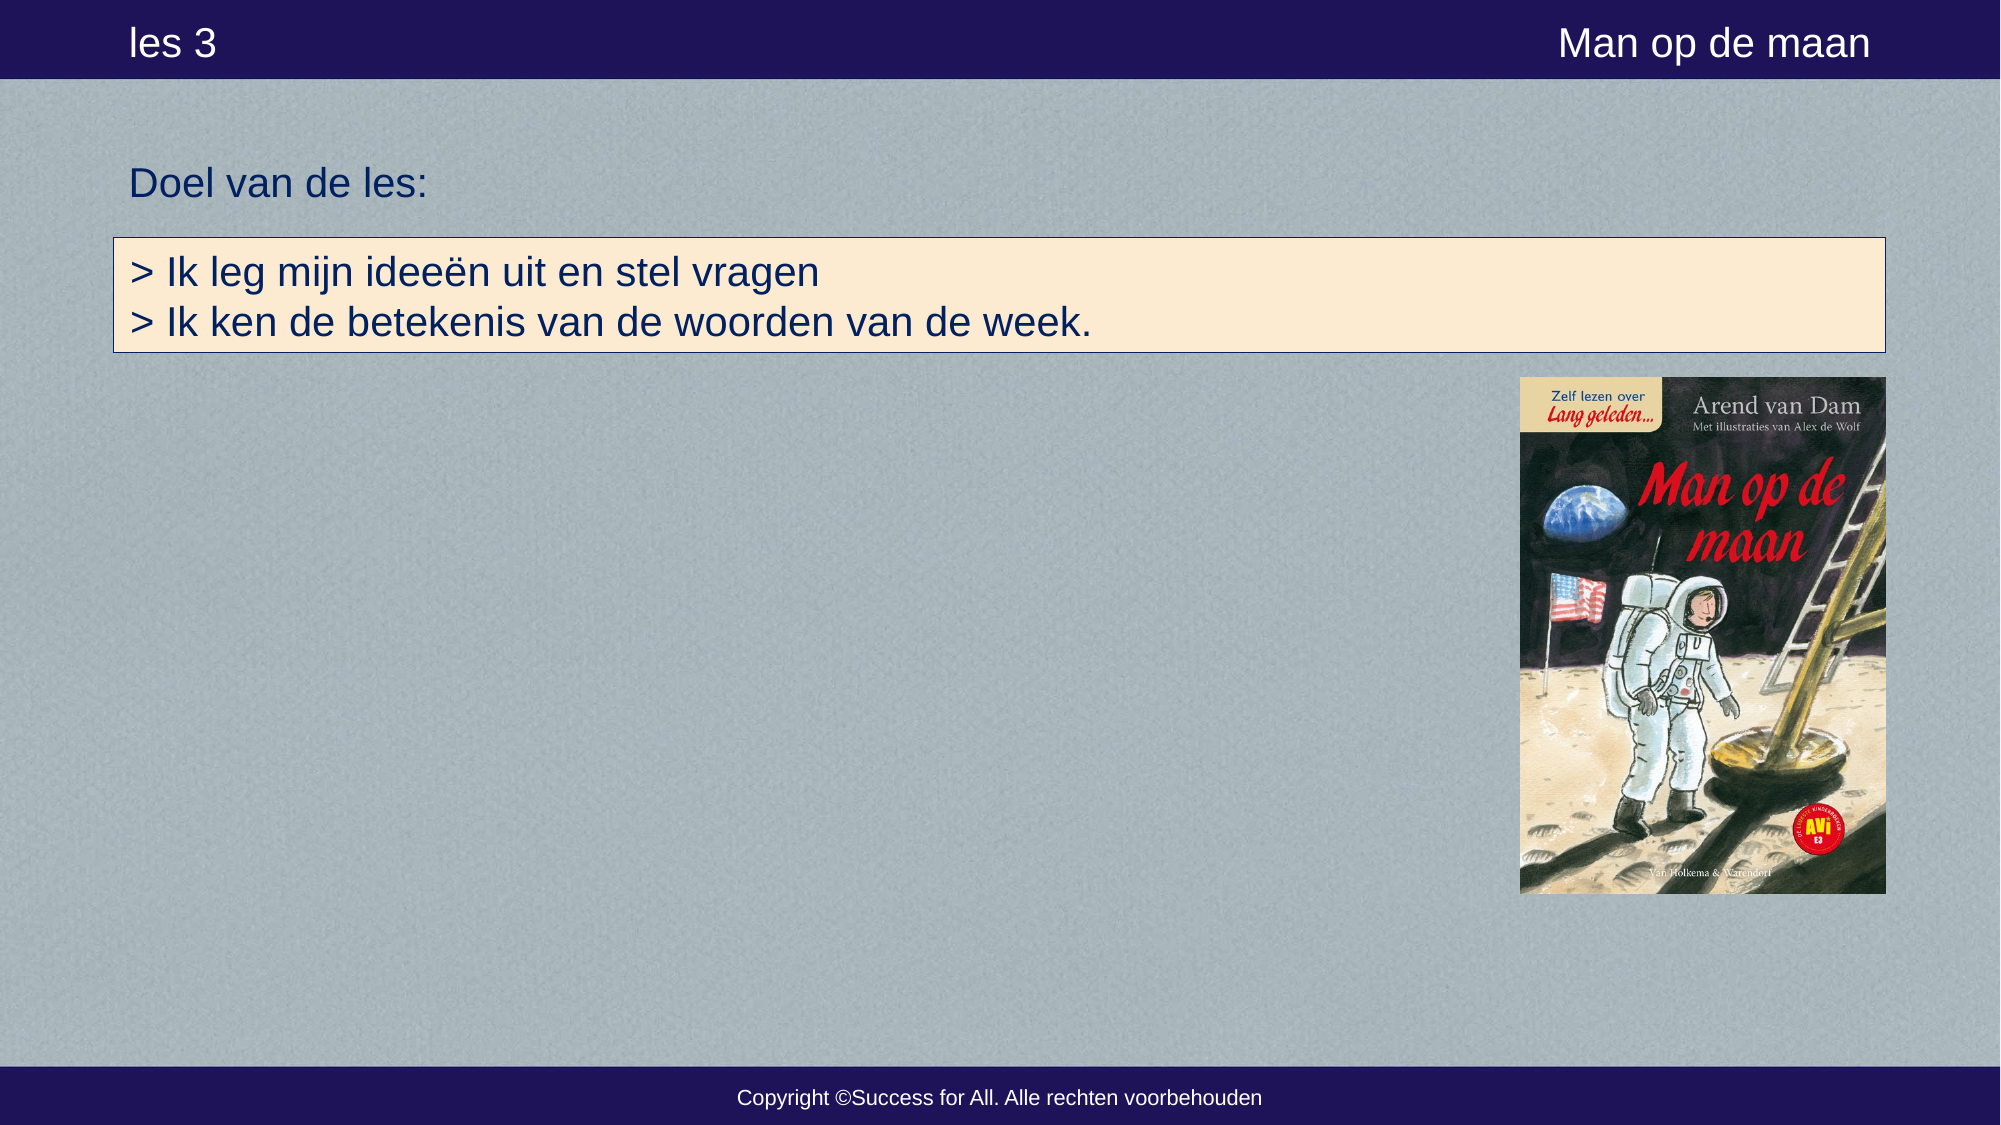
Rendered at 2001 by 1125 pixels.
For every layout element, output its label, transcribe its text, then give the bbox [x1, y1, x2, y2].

text_box les 3 [114, 8, 354, 73]
picture [0, 0, 2001, 1125]
text_box Man op de maan [999, 8, 1886, 73]
text_box Copyright ©Success for All. Alle rechten voorbehouden [0, 1076, 2000, 1125]
text_box Doel van de les: [113, 148, 1635, 214]
text_box > Ik leg mijn ideeën uit en stel vragen > Ik ken de betekenis van de woorden van de week. [113, 237, 1886, 353]
